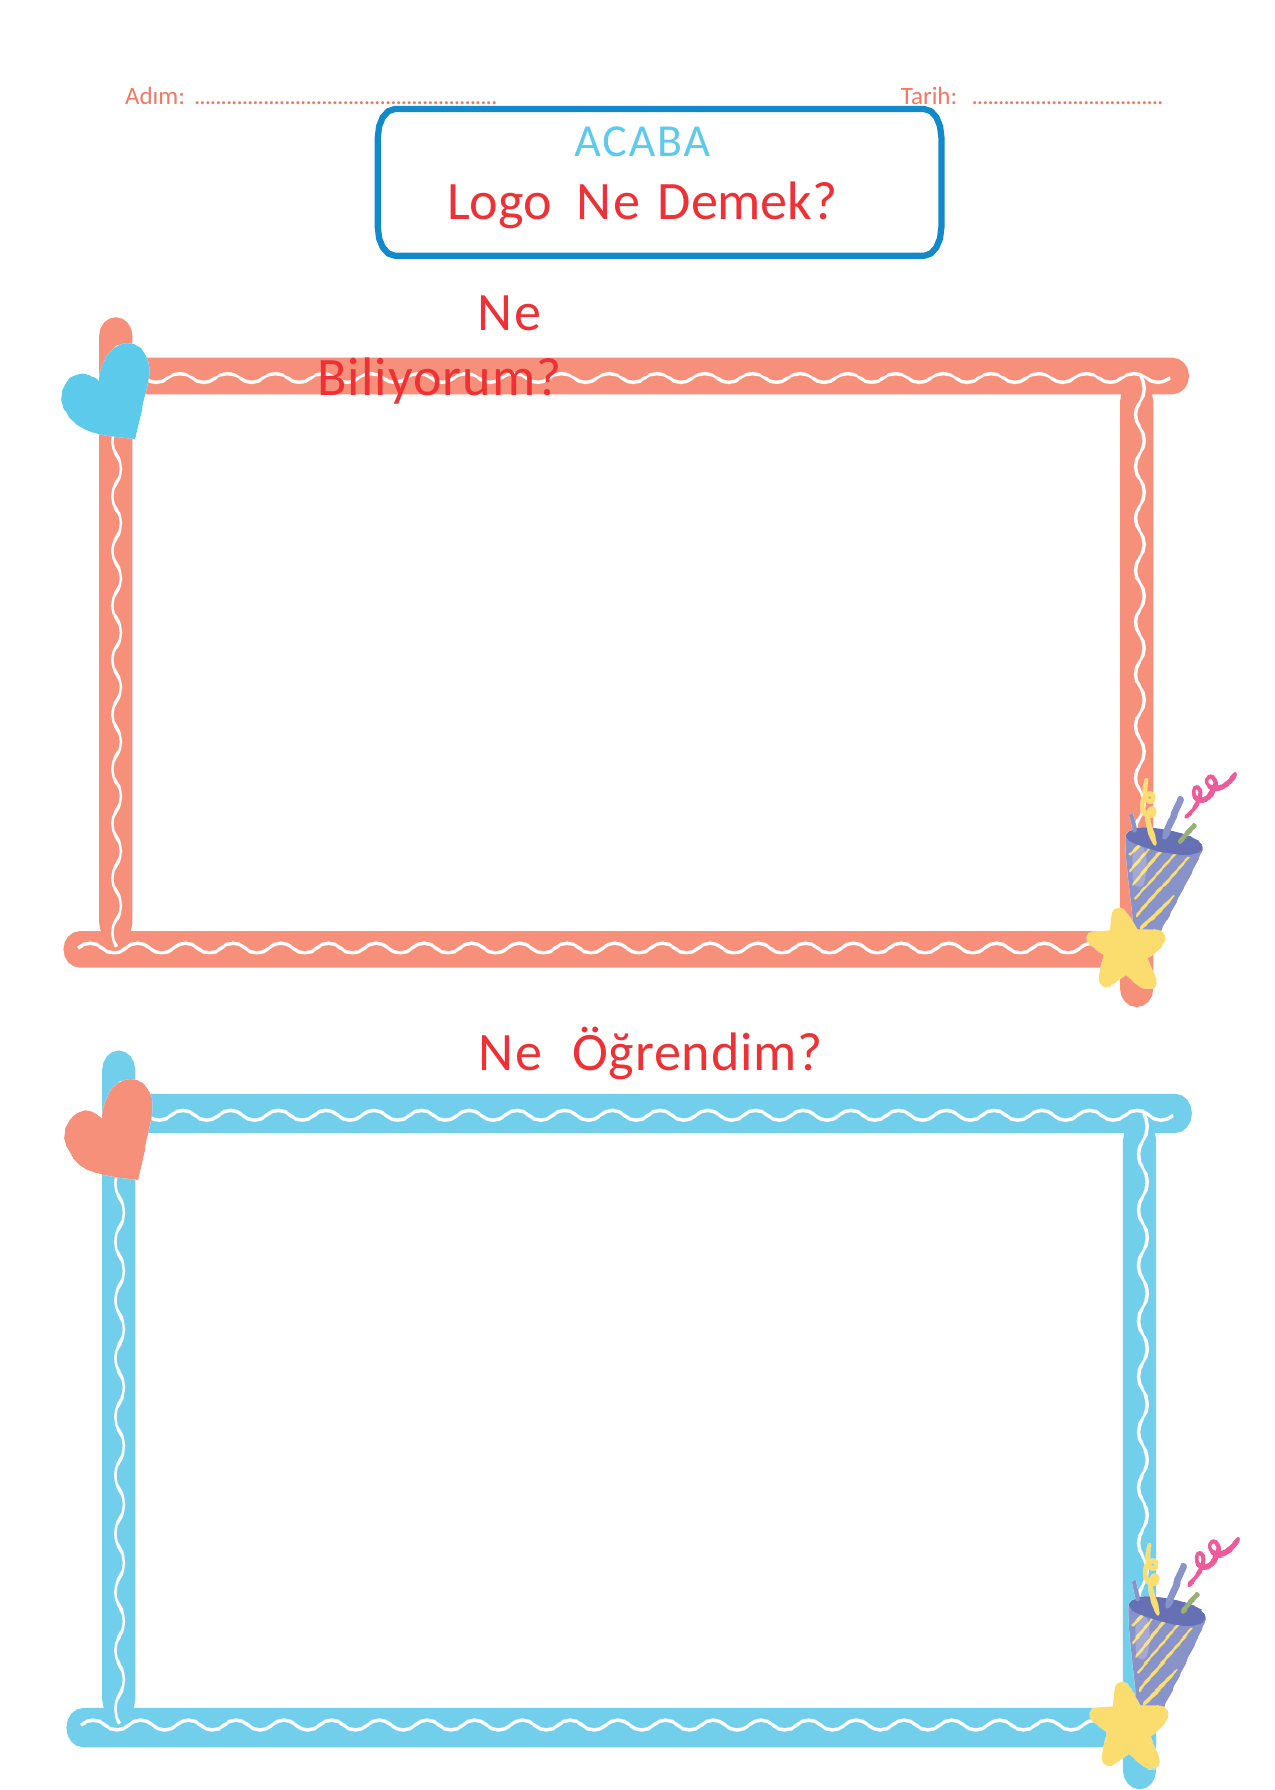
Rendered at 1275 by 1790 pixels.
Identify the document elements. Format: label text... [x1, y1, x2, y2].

text_box Adım: ......................................................... [122, 77, 505, 110]
text_box ACABA Logo Ne Demek? [277, 108, 998, 231]
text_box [61, 316, 1237, 1008]
text_box Ne Öğrendim? [476, 1016, 828, 1048]
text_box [64, 1050, 1240, 1790]
text_box [377, 109, 942, 256]
text_box Tarih: .................................... [898, 77, 1171, 110]
text_box Can ıntııNe Biliyorum? [267, 273, 987, 315]
